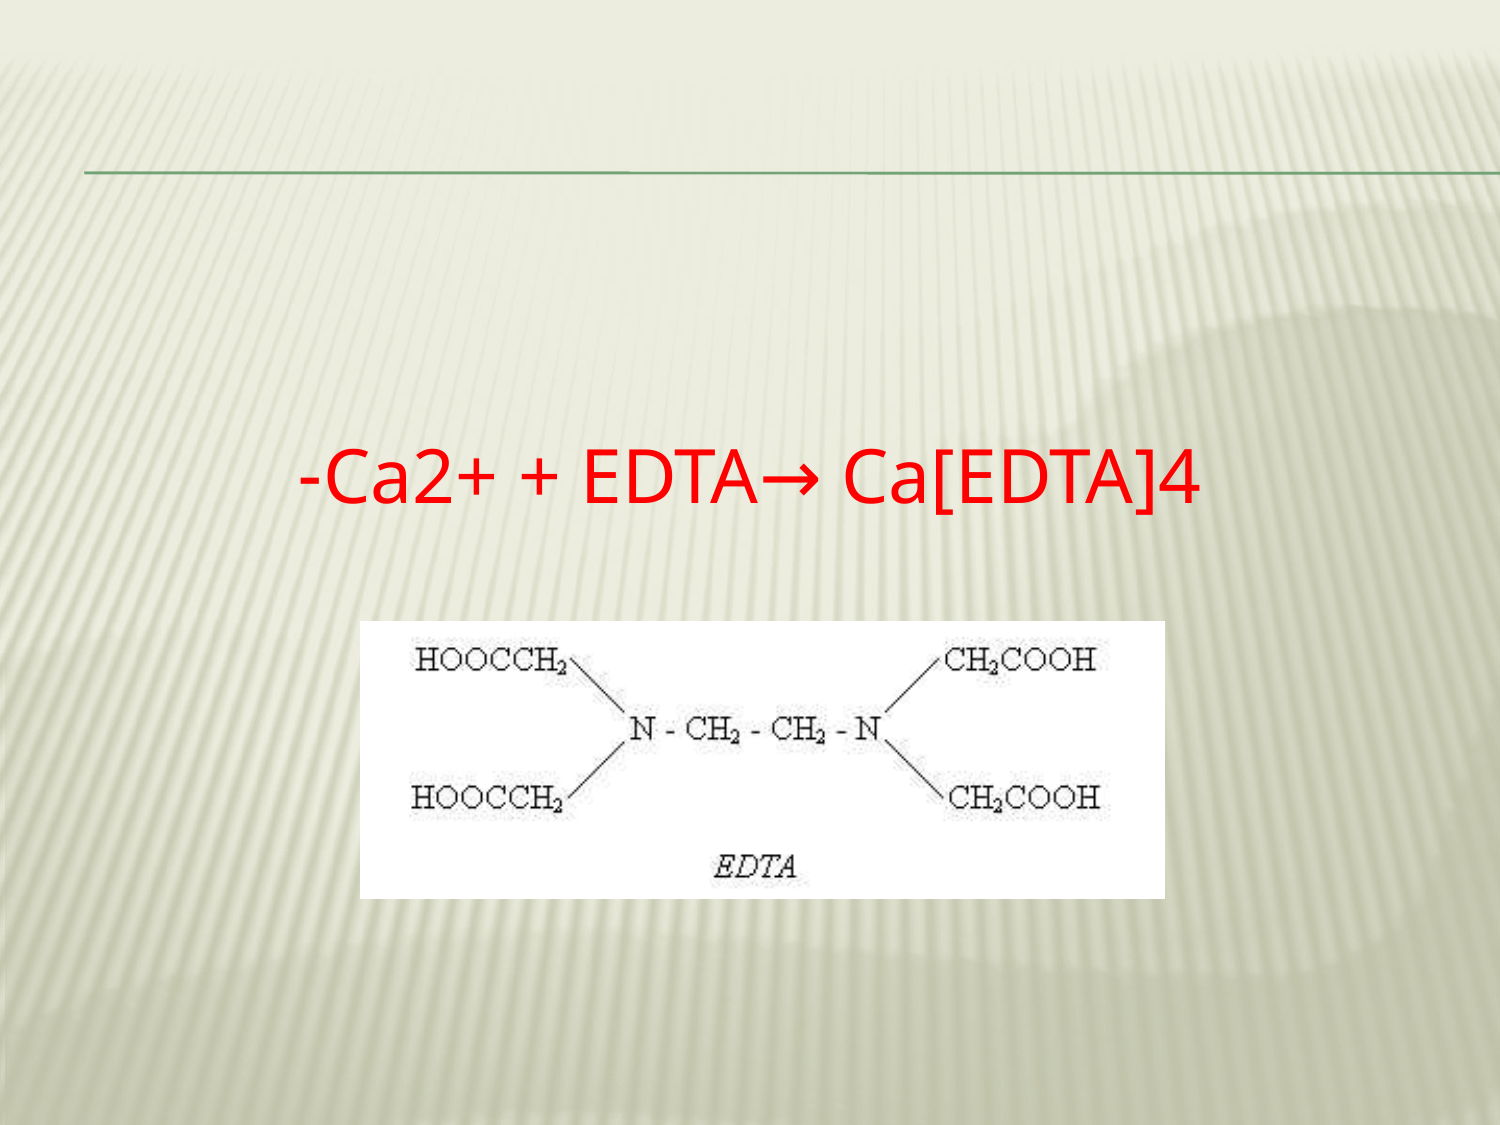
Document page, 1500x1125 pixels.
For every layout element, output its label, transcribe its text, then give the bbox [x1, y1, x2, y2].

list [359, 621, 1165, 899]
text_box Ca2+ + EDTA→ Ca[EDTA]4- [218, 420, 1282, 526]
